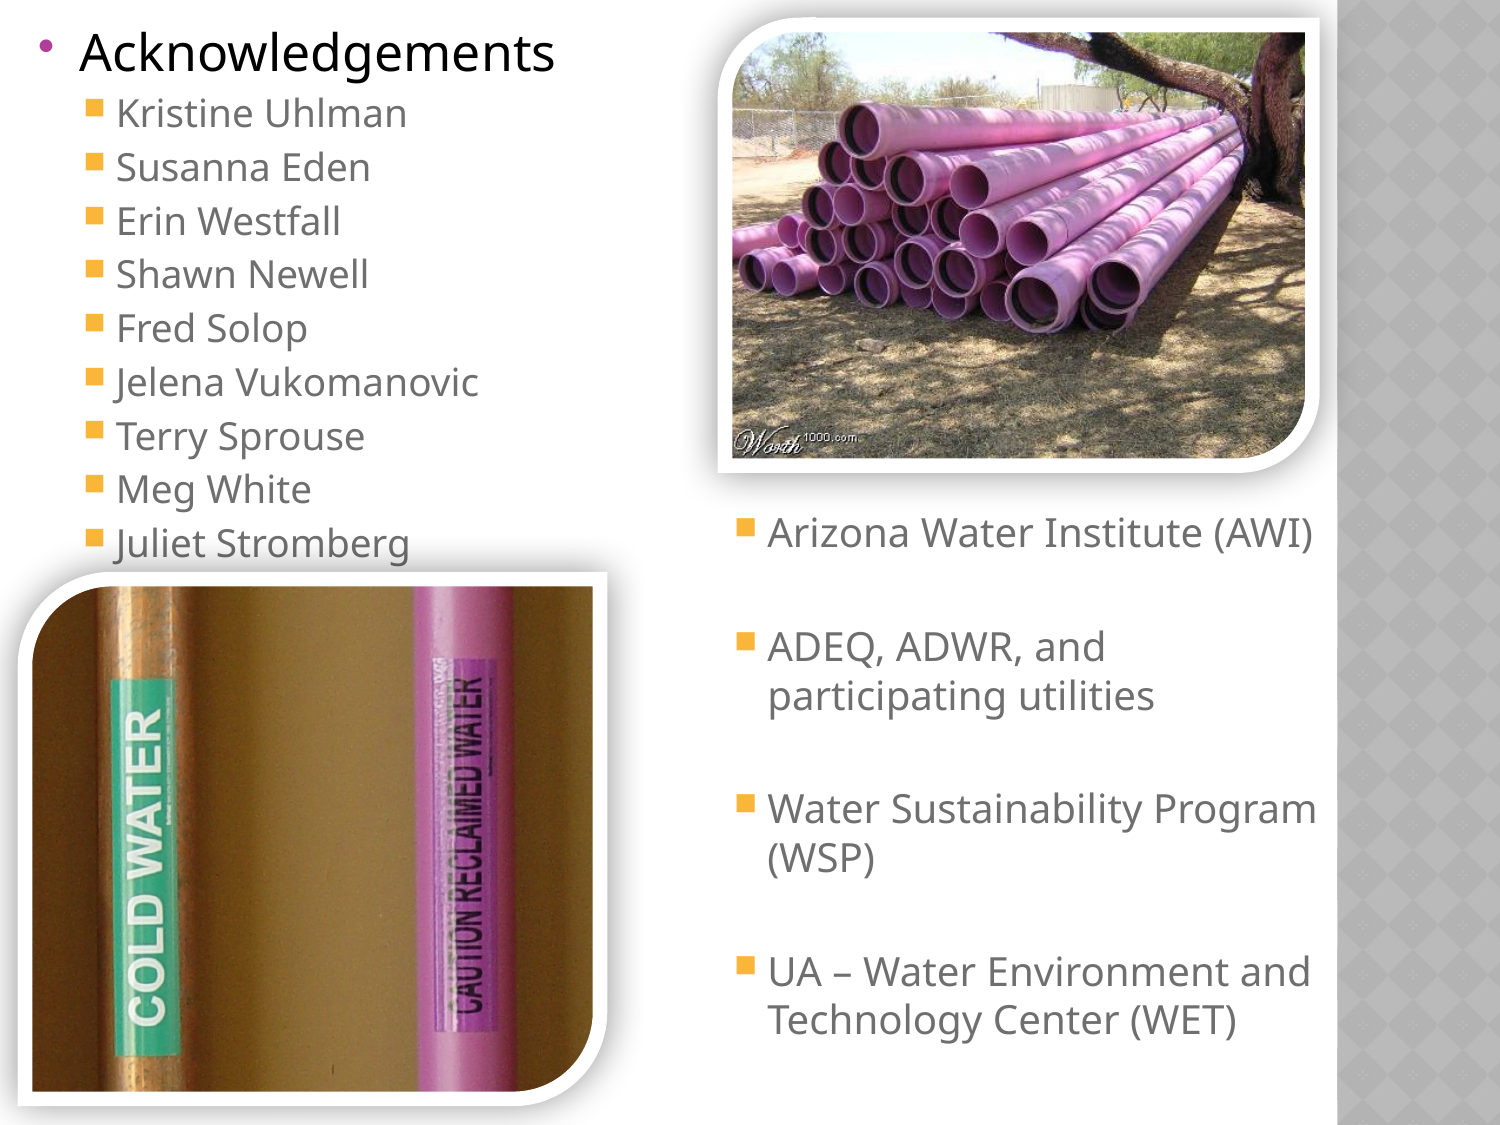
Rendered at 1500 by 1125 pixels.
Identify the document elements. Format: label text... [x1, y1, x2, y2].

picture [724, 24, 1313, 466]
text_box Arizona Water Institute (AWI) ADEQ, ADWR, and participating utilities Water Sustainability Program (WSP) UA – Water Environment and Technology Center (WET) [674, 499, 1338, 1100]
list Acknowledgements Kristine Uhlman Susanna Eden Erin Westfall Shawn Newell Fred Solop Jelena Vukomanovic Terry Sprouse Meg White Juliet Stromberg [24, 12, 725, 575]
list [24, 578, 601, 1100]
